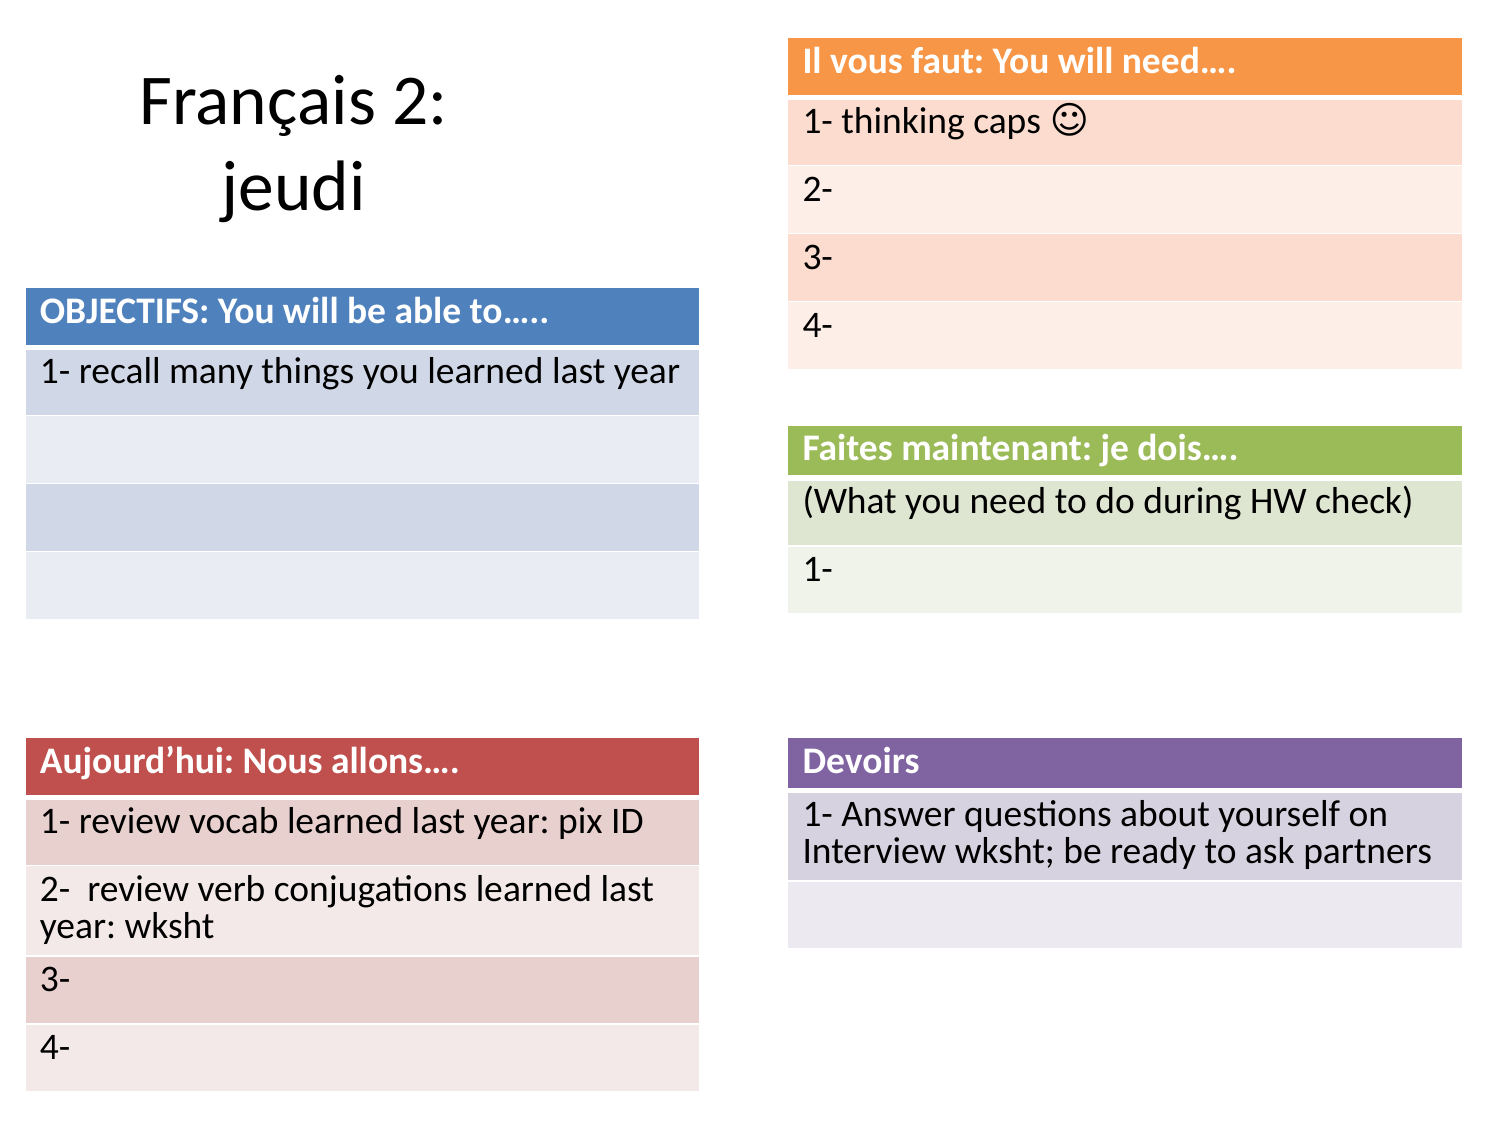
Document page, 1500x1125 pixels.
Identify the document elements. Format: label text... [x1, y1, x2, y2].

table_cell 1- [788, 547, 1462, 613]
table_cell [26, 552, 699, 619]
table_header OBJECTIFS: You will be able to….. [26, 288, 699, 345]
table_cell 4- [26, 1025, 699, 1091]
table_cell 1- thinking caps ☺ [788, 100, 1462, 165]
table_cell 3- [788, 234, 1462, 301]
table_cell 1- Answer questions about yourself on Interview wksht; be ready to ask partners [788, 793, 1462, 880]
table_cell 3- [26, 957, 699, 1023]
table_cell 2- review verb conjugations learned last year: wksht [26, 866, 699, 955]
table_header Faites maintenant: je dois…. [788, 426, 1462, 475]
table_header Aujourd’hui: Nous allons…. [26, 738, 699, 795]
table_cell [788, 882, 1462, 948]
table_cell [26, 416, 699, 483]
table_header Devoirs [788, 738, 1462, 788]
table_cell [26, 484, 699, 551]
table_cell 1- review vocab learned last year: pix ID [26, 800, 699, 865]
table_header Il vous faut: You will need…. [788, 38, 1462, 95]
table_cell 4- [788, 302, 1462, 369]
table_cell 1- recall many things you learned last year [26, 350, 699, 415]
table_cell (What you need to do during HW check) [788, 481, 1462, 545]
title Français 2: jeudi [75, 45, 513, 233]
table_cell 2- [788, 166, 1462, 233]
